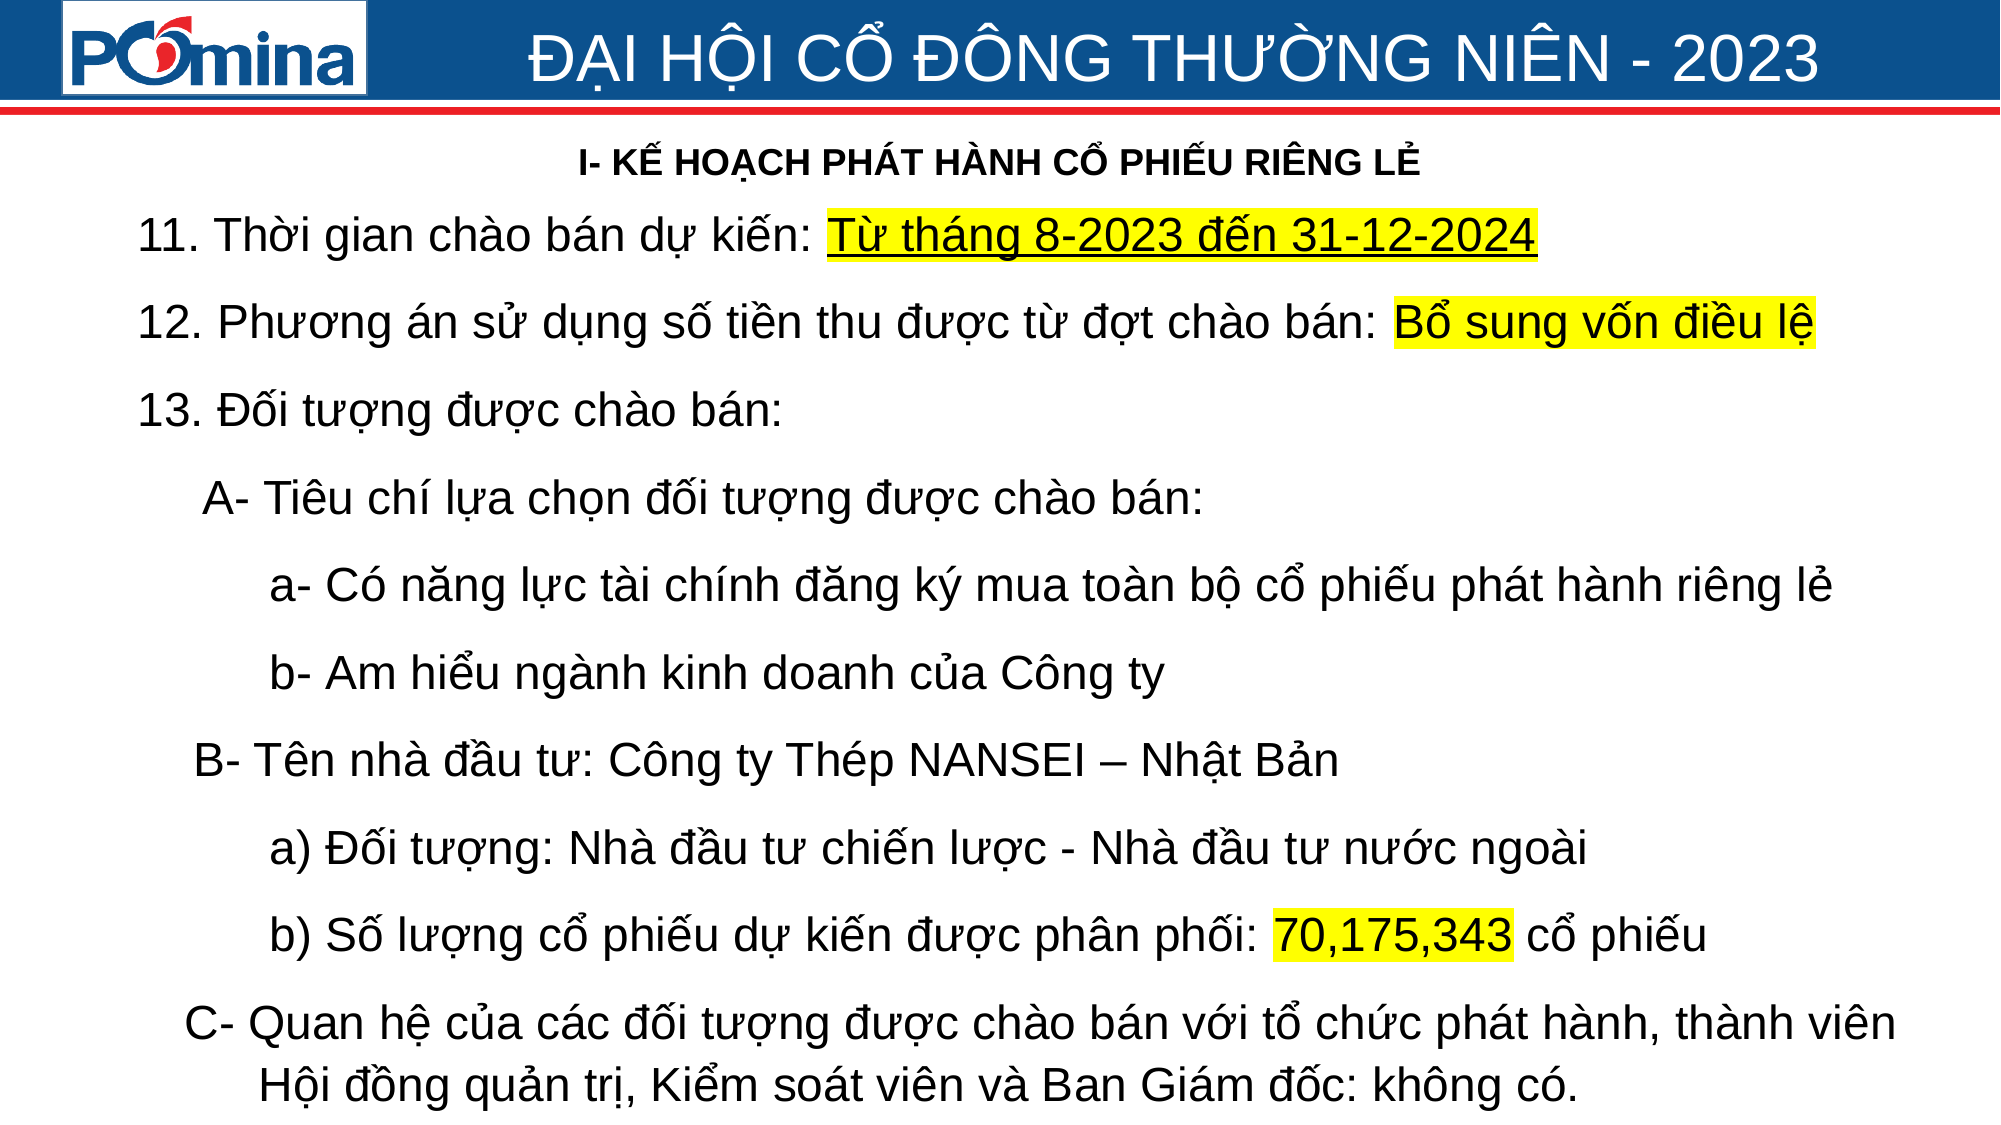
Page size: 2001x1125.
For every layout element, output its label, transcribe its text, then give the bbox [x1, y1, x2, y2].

text_box 11. Thời gian chào bán dự kiến: Từ tháng 8-2023 đến 31-12-2024 12. Phương án sử dụng số tiền thu được từ đợt chào bán: Bổ sung vốn điều lệ 13. Đối tượng được chào bán: A- Tiêu chí lựa chọn đối tượng được chào bán: a- Có năng lực tài chính đăng ký mua toàn bộ cổ phiếu phát hành riêng lẻ b- Am hiểu ngành kinh doanh của Công ty B- Tên nhà đầu tư: Công ty Thép NANSEI – Nhật Bản Đối tượng: Nhà đầu tư chiến lược - Nhà đầu tư nước ngoài Số lượng cổ phiếu dự kiến được phân phối: 70,175,343 cổ phiếu C- Quan hệ của các đối tượng được chào bán với tổ chức phát hành, thành viên Hội đồng quản trị, Kiểm soát viên và Ban Giám đốc: không có. [122, 191, 1979, 1119]
picture [0, 0, 2000, 126]
text_box I- KẾ HOẠCH PHÁT HÀNH CỔ PHIẾU RIÊNG LẺ [549, 112, 1451, 191]
